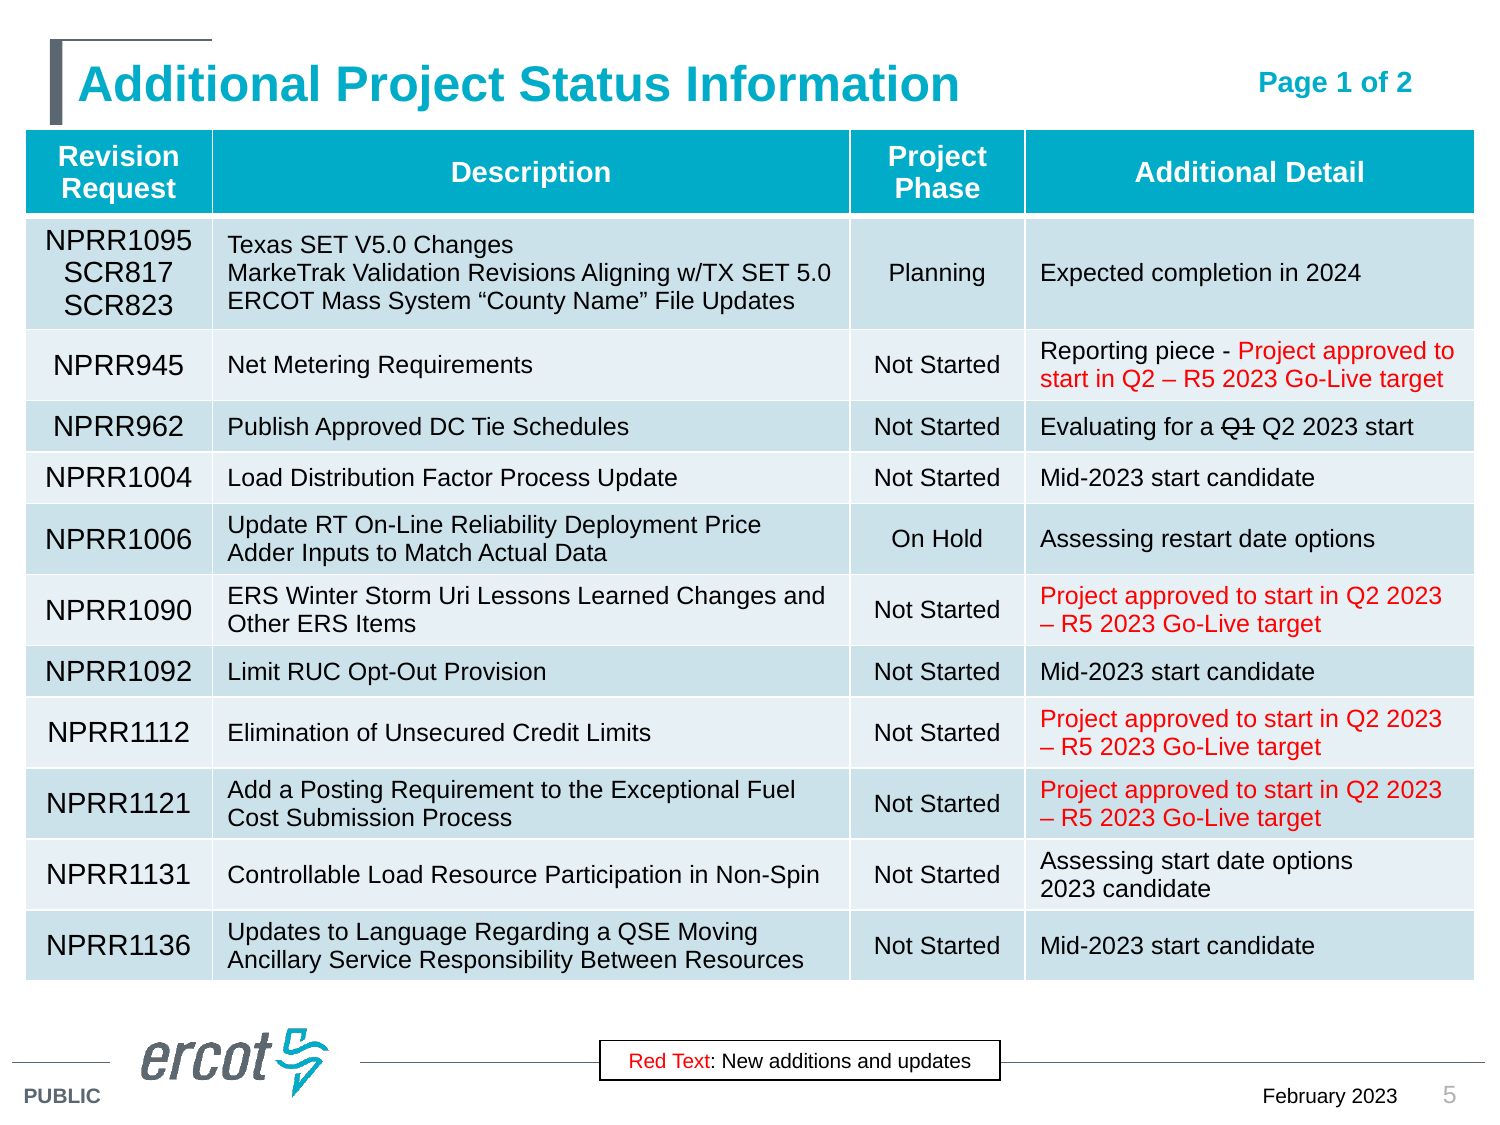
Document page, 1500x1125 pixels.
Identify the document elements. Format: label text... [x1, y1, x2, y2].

table_cell Load Distribution Factor Process Update [213, 453, 849, 503]
table_header Revision Request [26, 130, 212, 213]
table_cell NPRR1131 [26, 840, 212, 909]
table_cell Not Started [851, 646, 1024, 696]
table_cell Texas SET V5.0 Changes MarkeTrak Validation Revisions Aligning w/TX SET 5.0 ERCOT Mass System “County Name” File Updates [213, 219, 849, 329]
table_cell NPRR945 [26, 330, 212, 400]
table_cell Not Started [851, 769, 1024, 838]
table_cell Add a Posting Requirement to the Exceptional Fuel Cost Submission Process [213, 769, 849, 838]
table_cell NPRR1112 [26, 698, 212, 767]
table_cell Mid-2023 start candidate [1026, 911, 1474, 980]
table_cell Planning [851, 219, 1024, 329]
table_cell Not Started [851, 840, 1024, 909]
table_cell NPRR1136 [26, 911, 212, 980]
table_cell Mid-2023 start candidate [1026, 646, 1474, 696]
table_cell Not Started [851, 575, 1024, 645]
table_cell NPRR1006 [26, 504, 212, 574]
slide_number 5 [1412, 1076, 1488, 1112]
table_cell Publish Approved DC Tie Schedules [213, 401, 849, 451]
table_cell On Hold [851, 504, 1024, 574]
table_cell Project approved to start in Q2 2023 – R5 2023 Go-Live target [1026, 769, 1474, 838]
table_cell ERS Winter Storm Uri Lessons Learned Changes and Other ERS Items [213, 575, 849, 645]
table_cell Project approved to start in Q2 2023 – R5 2023 Go-Live target [1026, 698, 1474, 767]
table_cell Not Started [851, 698, 1024, 767]
table_cell Project approved to start in Q2 2023 – R5 2023 Go-Live target [1026, 575, 1474, 645]
text_box Page 1 of 2 [1243, 55, 1453, 110]
table_cell Limit RUC Opt-Out Provision [213, 646, 849, 696]
table_cell Controllable Load Resource Participation in Non-Spin [213, 840, 849, 909]
table_cell Update RT On-Line Reliability Deployment Price Adder Inputs to Match Actual Data [213, 504, 849, 574]
table_cell NPRR1092 [26, 646, 212, 696]
table_cell NPRR962 [26, 401, 212, 451]
table_cell Reporting piece - Project approved to start in Q2 – R5 2023 Go-Live target [1026, 330, 1474, 400]
text_box Red Text: New additions and updates [600, 1040, 1000, 1081]
table_header Description [213, 130, 849, 213]
table_cell Not Started [851, 911, 1024, 980]
table_cell NPRR1095 SCR817 SCR823 [26, 219, 212, 329]
table_cell Evaluating for a Q1 Q2 2023 start [1026, 401, 1474, 451]
table_cell Expected completion in 2024 [1026, 219, 1474, 329]
picture [137, 1024, 332, 1100]
table_cell Net Metering Requirements [213, 330, 849, 400]
table_cell Elimination of Unsecured Credit Limits [213, 698, 849, 767]
table_cell Not Started [851, 330, 1024, 400]
table_cell NPRR1121 [26, 769, 212, 838]
table_cell Assessing start date options 2023 candidate [1026, 840, 1474, 909]
table_header Project Phase [851, 130, 1024, 213]
table_cell NPRR1090 [26, 575, 212, 645]
title Additional Project Status Information [62, 44, 1000, 128]
table_header Additional Detail [1026, 130, 1474, 213]
table_cell NPRR1004 [26, 453, 212, 503]
table_cell Mid-2023 start candidate [1026, 453, 1474, 503]
table_cell Updates to Language Regarding a QSE Moving Ancillary Service Responsibility Between Resources [213, 911, 849, 980]
table_cell Not Started [851, 401, 1024, 451]
table_cell Not Started [851, 453, 1024, 503]
table_cell Assessing restart date options [1026, 504, 1474, 574]
